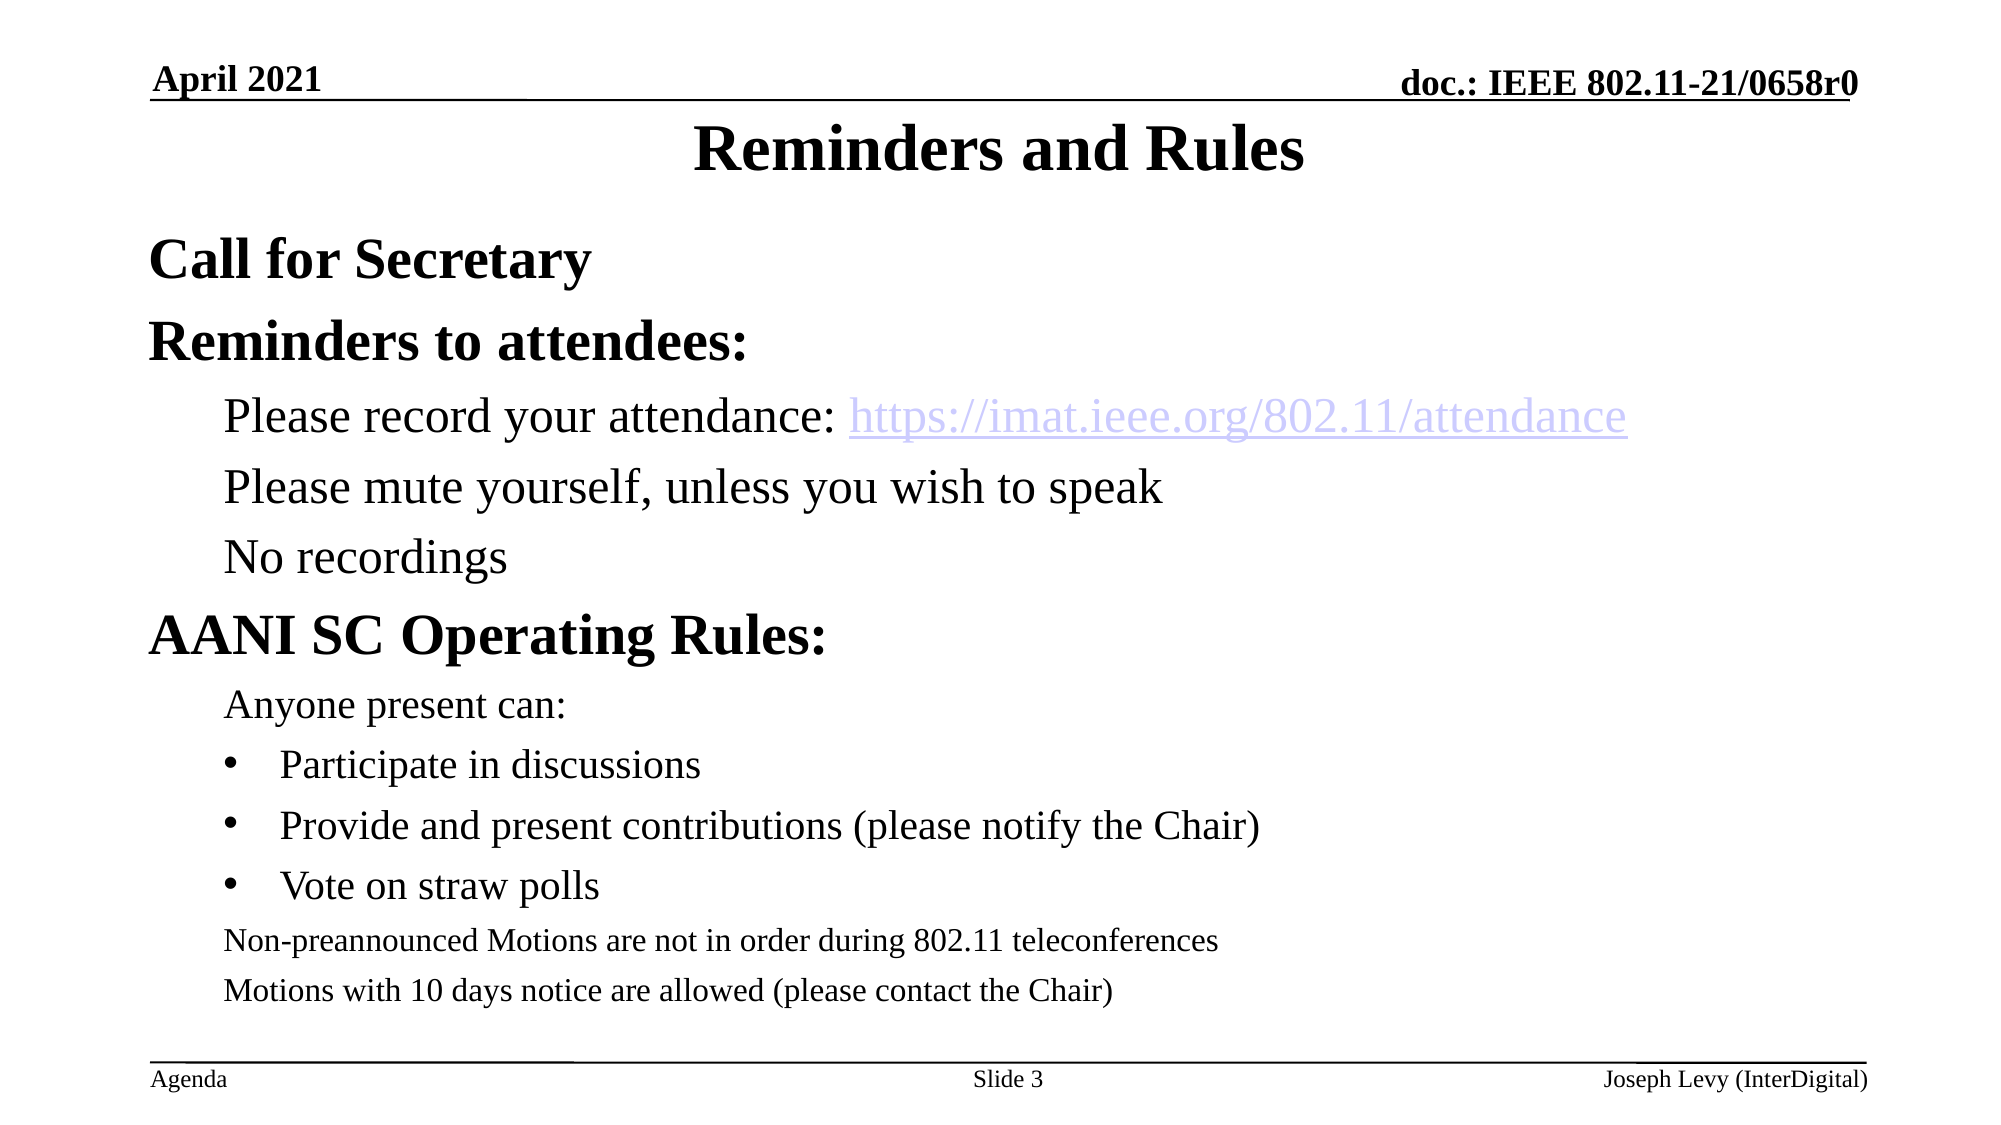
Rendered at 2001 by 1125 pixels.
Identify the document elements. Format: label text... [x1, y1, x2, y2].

list Call for Secretary Reminders to attendees: Please record your attendance: https://imat.ieee.org/802.11/attendance Please mute yourself, unless you wish to speak No recordings AANI SC Operating Rules: Anyone present can: Participate in discussions Provide and present contributions (please notify the Chair) Vote on straw polls Non-preannounced Motions are not in order during 802.11 teleconferences Motions with 10 days notice are allowed (please contact the Chair) [132, 212, 1963, 1063]
slide_number Slide 3 [950, 1061, 1067, 1123]
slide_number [152, 54, 563, 100]
title Reminders and Rules [149, 112, 1850, 176]
footer Joseph Levy (InterDigital) [1171, 1061, 1869, 1093]
